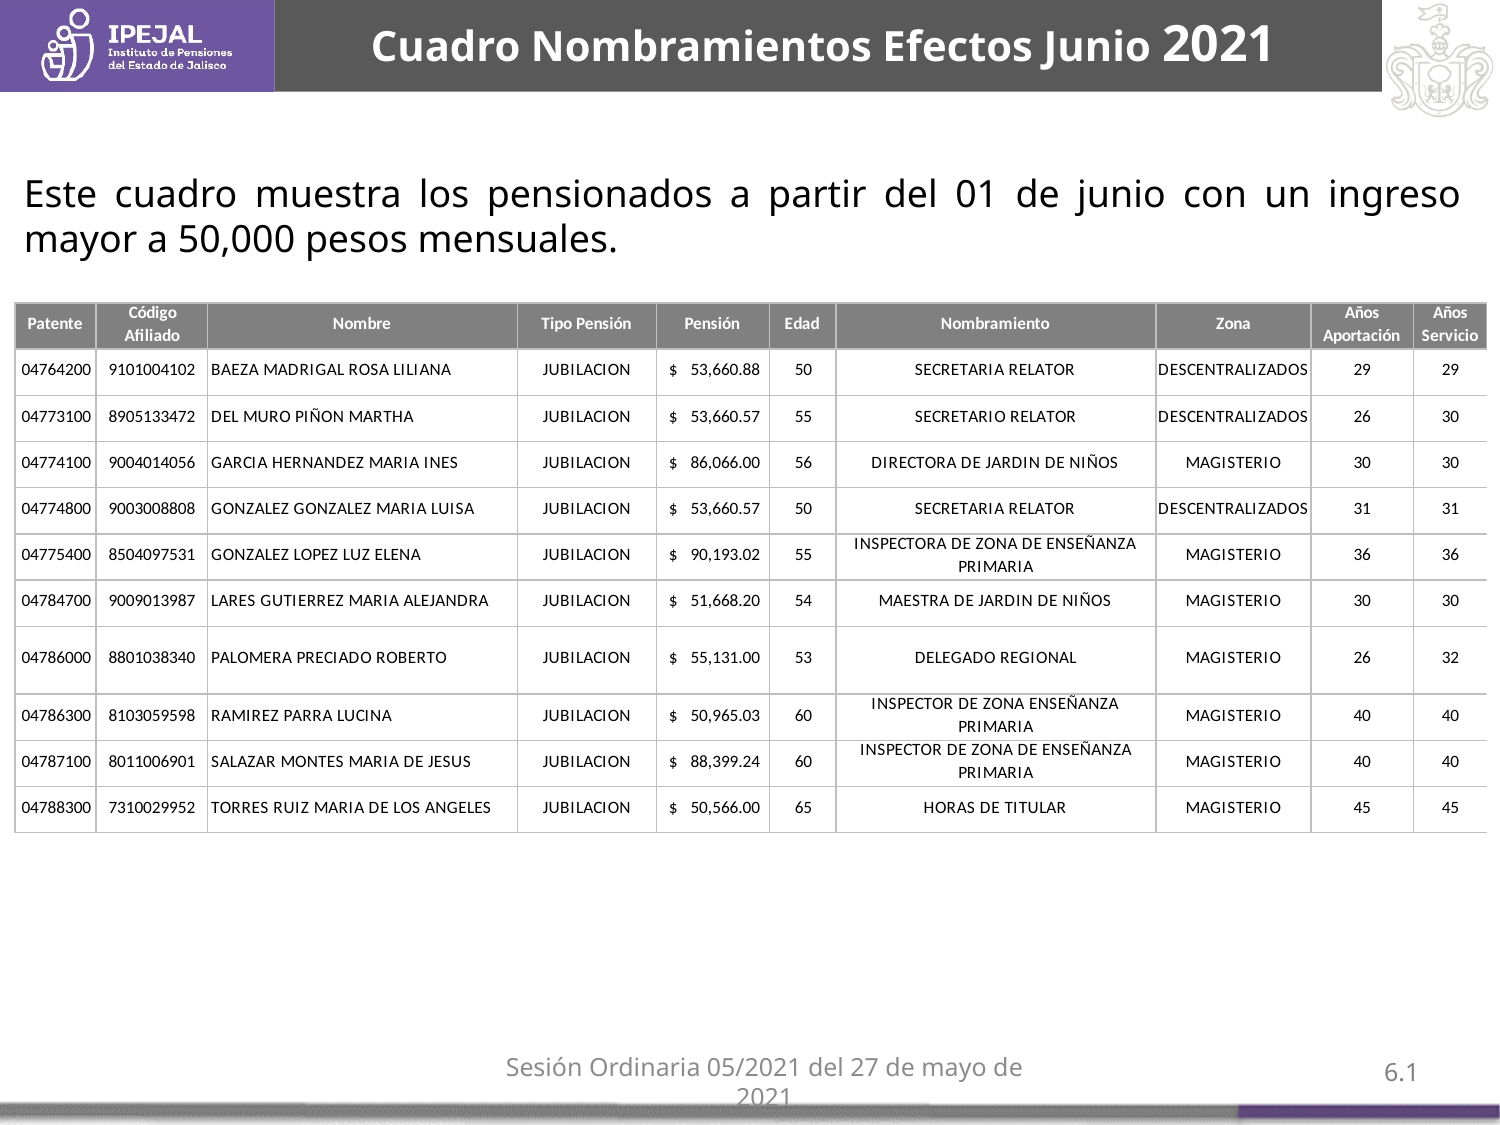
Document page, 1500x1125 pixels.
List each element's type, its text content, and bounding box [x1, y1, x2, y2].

text_box Este cuadro muestra los pensionados a partir del 01 de junio con un ingreso mayor a 50,000 pesos mensuales. [9, 162, 1478, 267]
picture [14, 302, 1489, 834]
slide_number 6.1 [1341, 1039, 1435, 1103]
text_box Cuadro Nombramientos Efectos Junio 2021 [271, 7, 1375, 76]
picture [0, 0, 275, 92]
text_box Sesión Ordinaria 05/2021 del 27 de mayo de 2021 [483, 1051, 1046, 1112]
picture [0, 1096, 1500, 1125]
